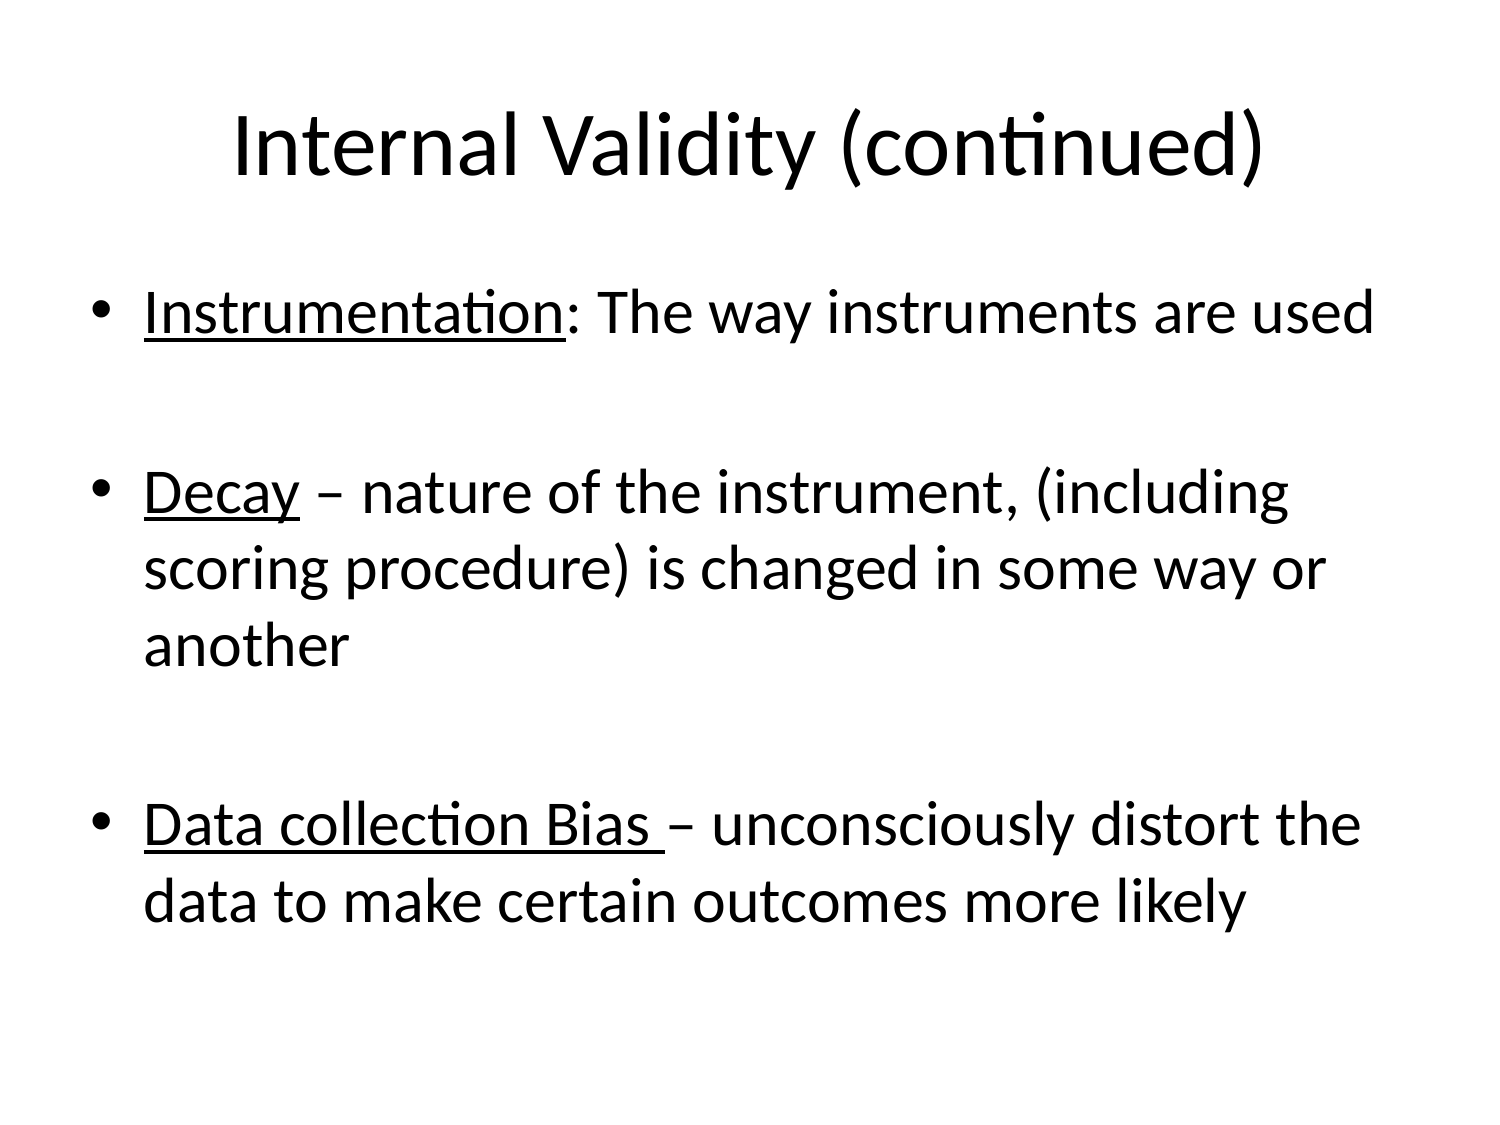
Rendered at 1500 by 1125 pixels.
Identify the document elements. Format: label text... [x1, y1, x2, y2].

list Instrumentation: The way instruments are used Decay – nature of the instrument, (including scoring procedure) is changed in some way or another Data collection Bias – unconsciously distort the data to make certain outcomes more likely [75, 262, 1425, 1005]
title Internal Validity (continued) [75, 45, 1425, 233]
